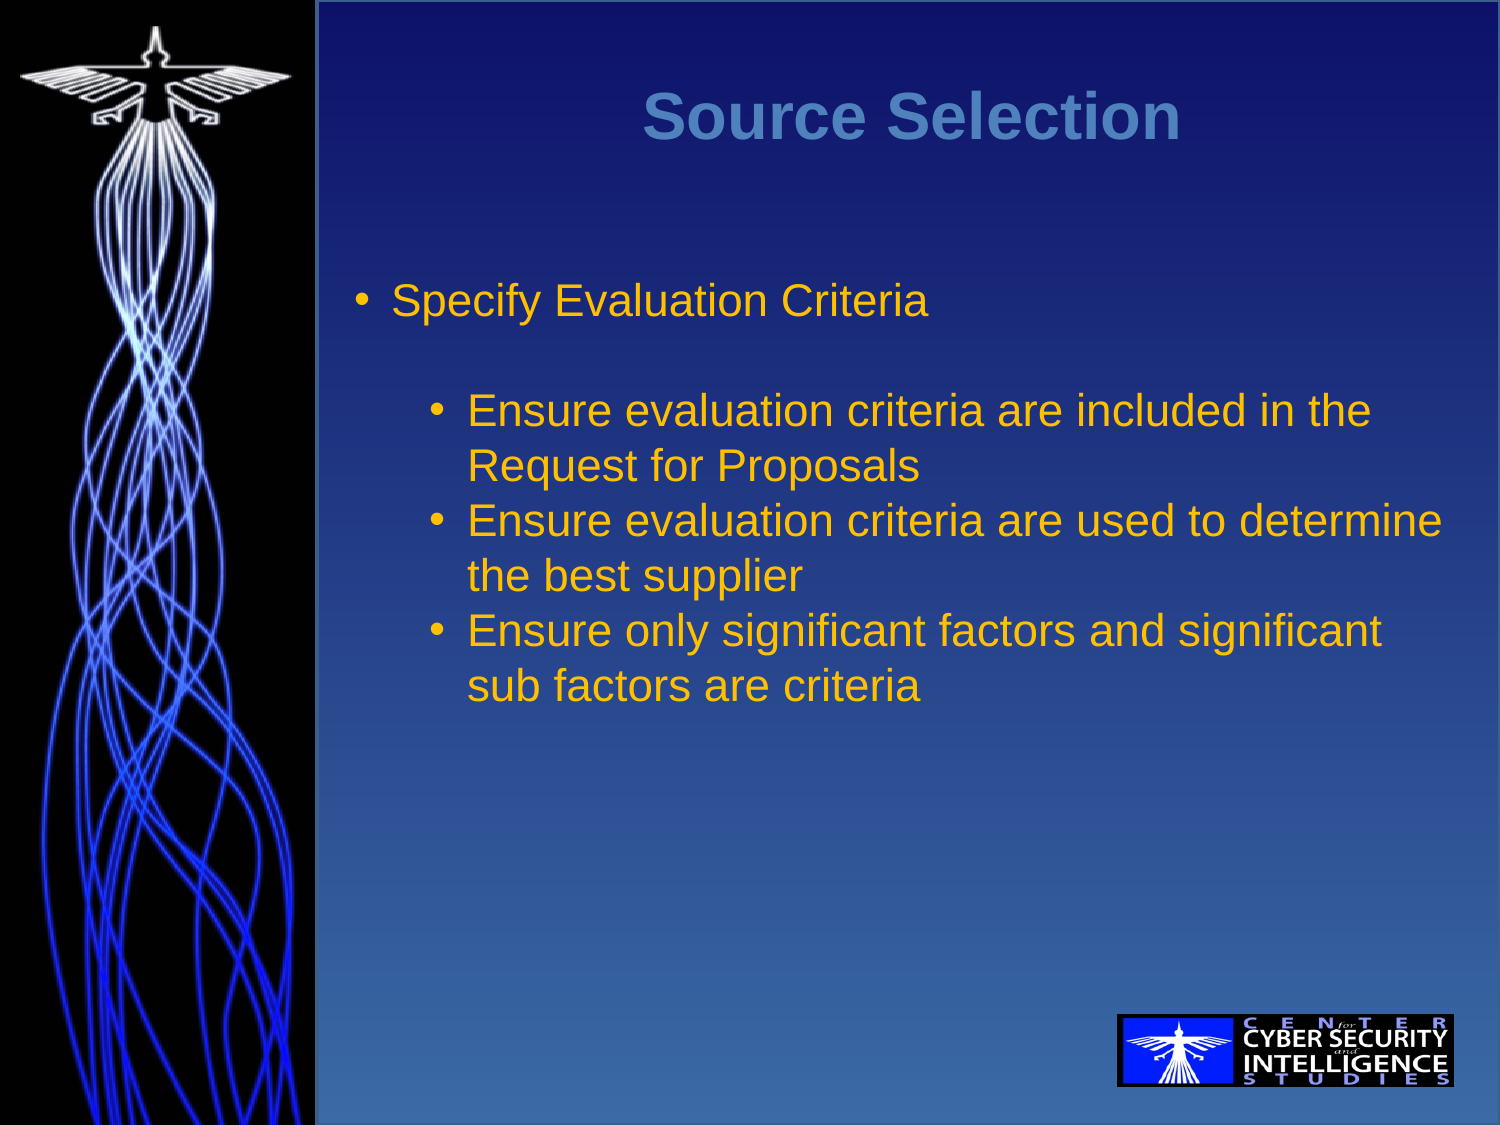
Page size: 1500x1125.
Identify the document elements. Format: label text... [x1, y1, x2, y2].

picture [1117, 1013, 1455, 1087]
text_box [317, 0, 1500, 1125]
picture [0, 0, 316, 1125]
title Source Selection [362, 62, 1463, 163]
text_box Specify Evaluation Criteria Ensure evaluation criteria are included in the Request for Proposals Ensure evaluation criteria are used to determine the best supplier Ensure only significant factors and significant sub factors are criteria [337, 262, 1475, 1063]
